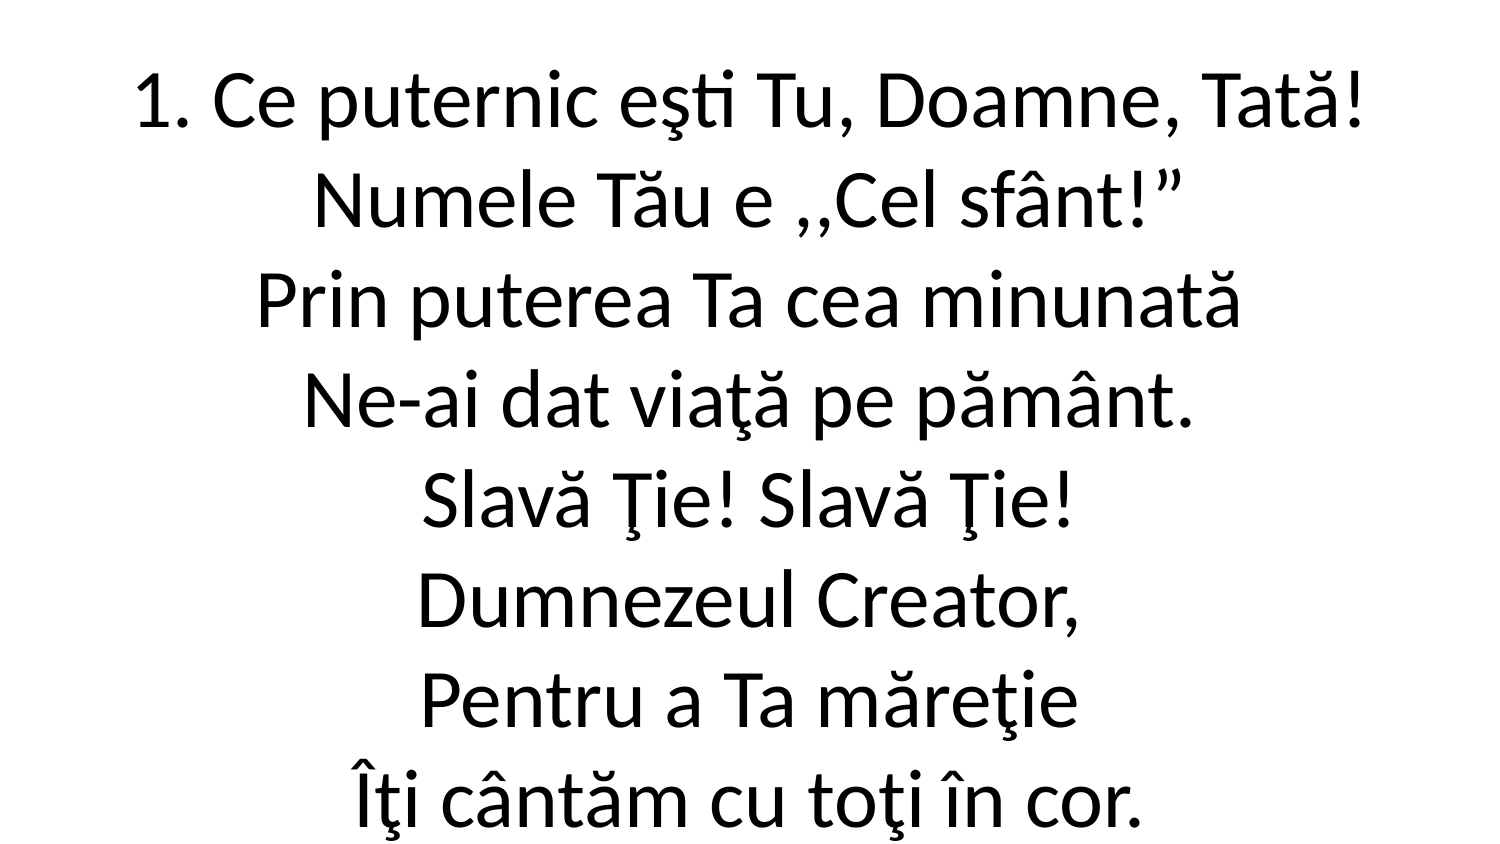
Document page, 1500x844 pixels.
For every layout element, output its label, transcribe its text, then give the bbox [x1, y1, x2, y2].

text_box 1. Ce puternic eşti Tu, Doamne, Tată! Numele Tău e ,,Cel sfânt!” Prin puterea Ta cea minunată Ne-ai dat viaţă pe pământ. Slavă Ţie! Slavă Ţie! Dumnezeul Creator, Pentru a Ta măreţie Îţi cântăm cu toţi în cor. [115, 0, 1385, 844]
